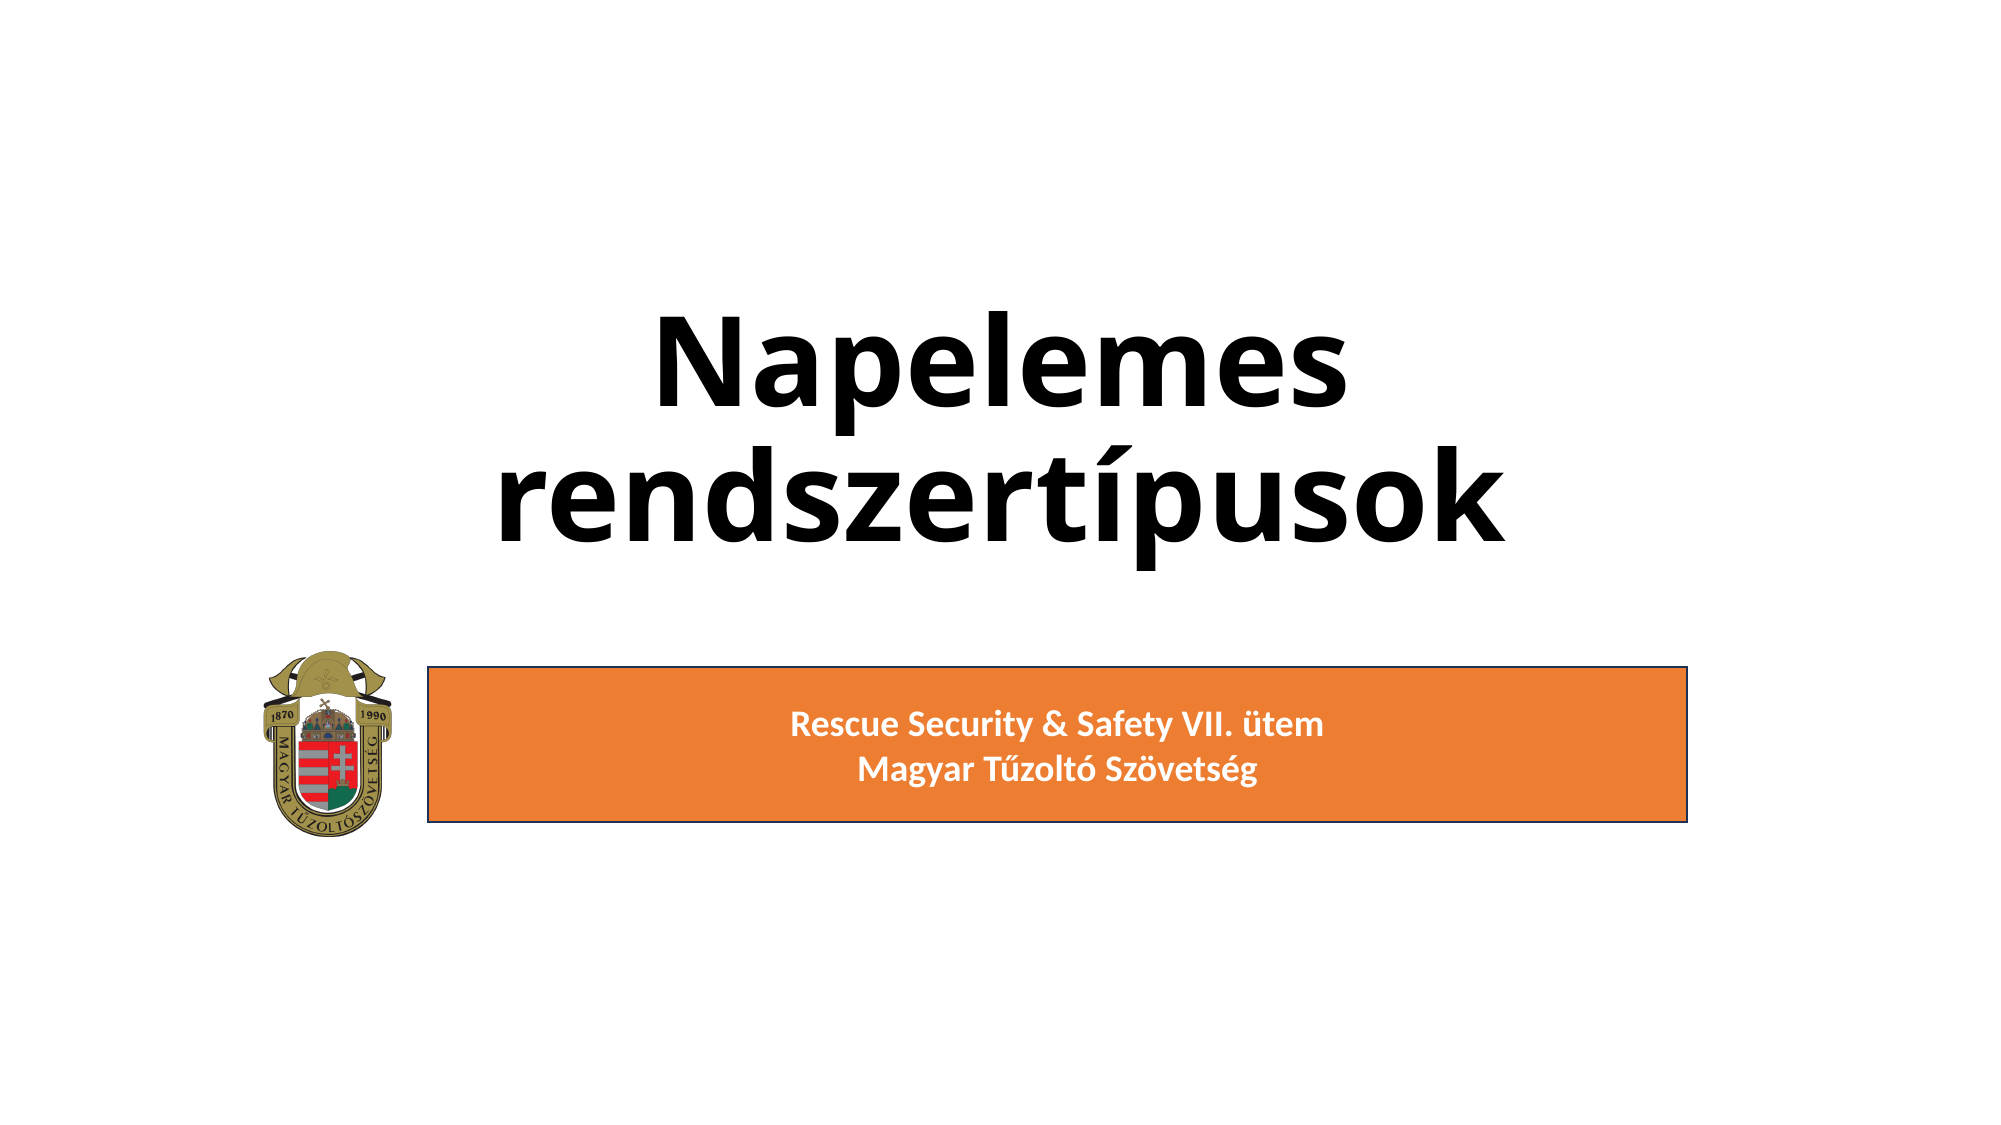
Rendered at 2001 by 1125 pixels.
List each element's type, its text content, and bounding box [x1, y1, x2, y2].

picture [234, 651, 421, 837]
title Napelemes rendszertípusok [249, 184, 1750, 576]
